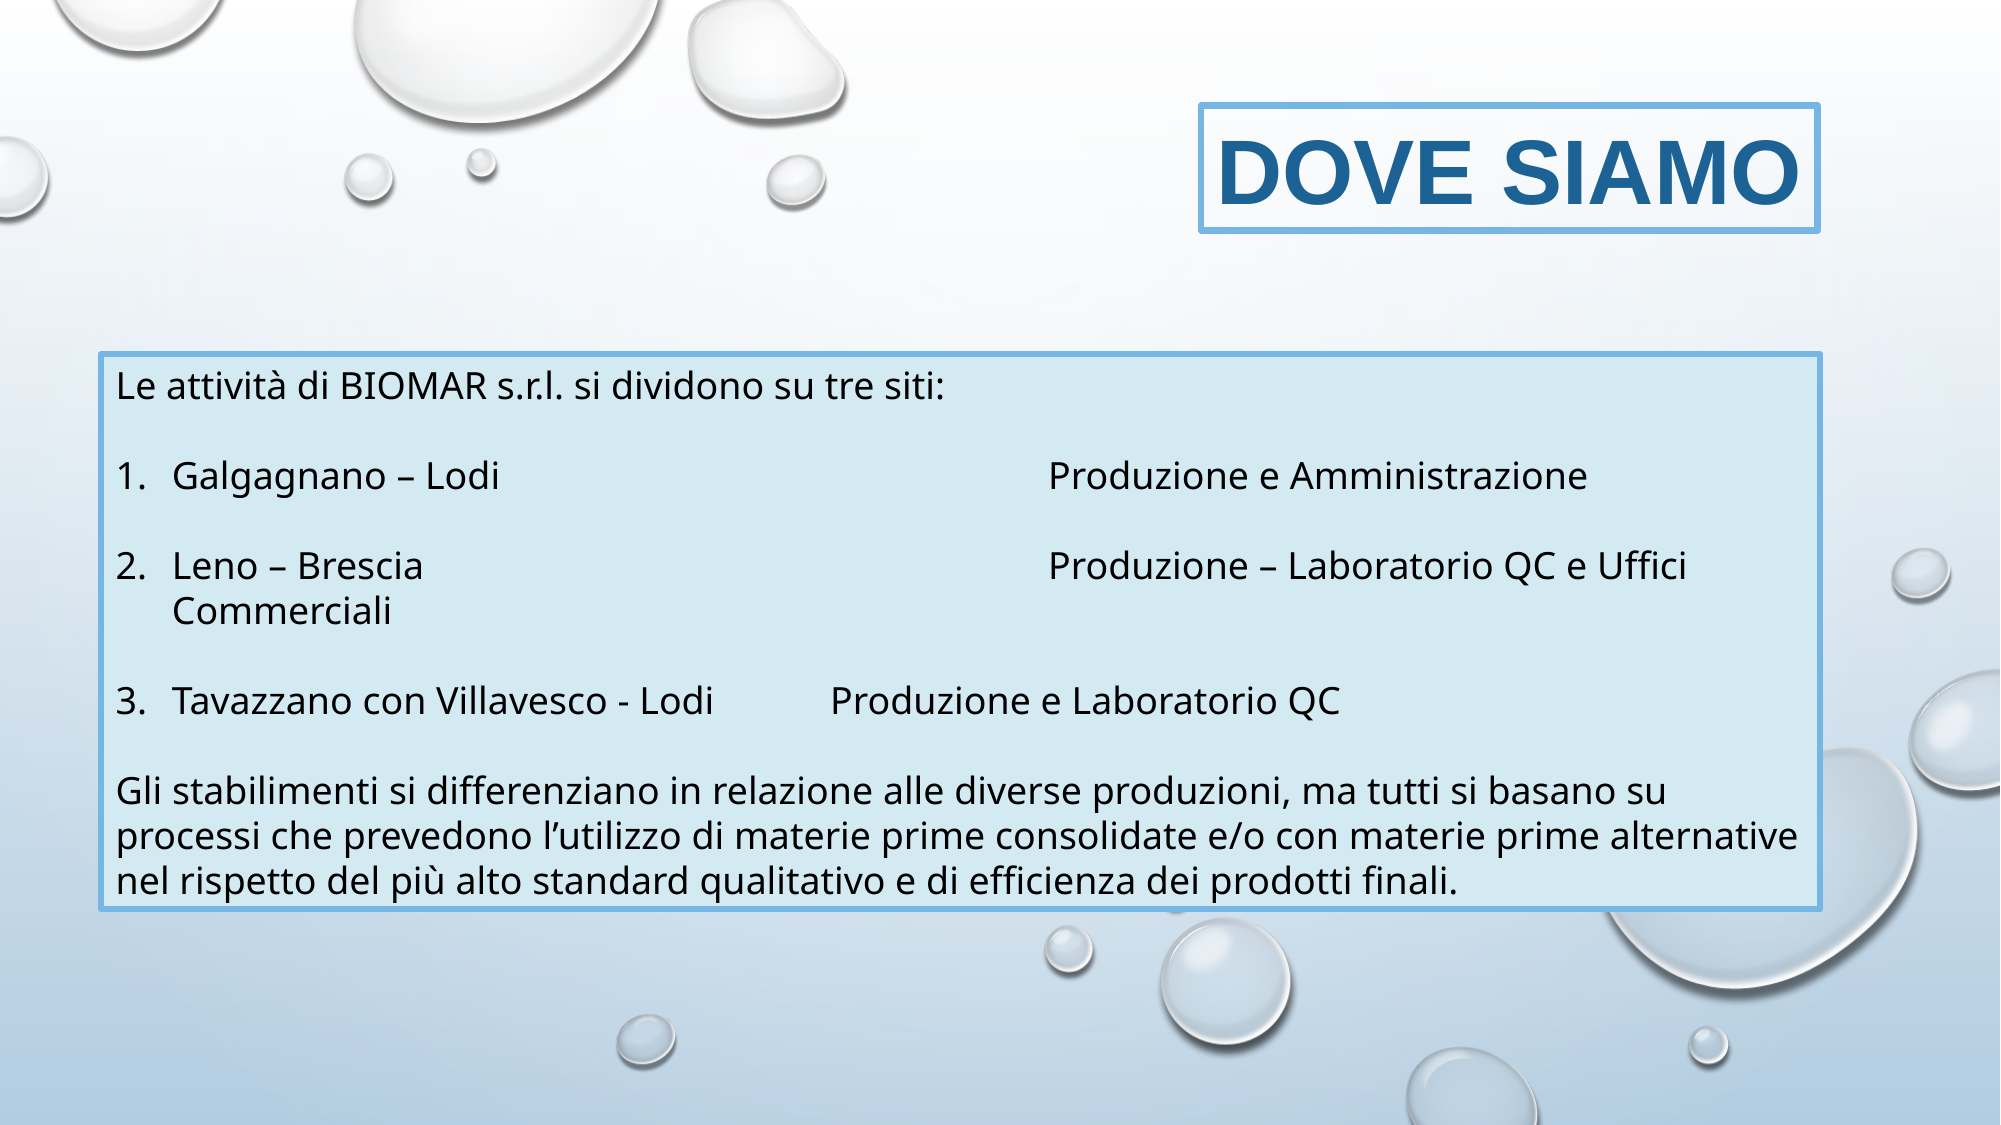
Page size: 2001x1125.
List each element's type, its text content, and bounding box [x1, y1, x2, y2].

text_box Le attività di BIOMAR s.r.l. si dividono su tre siti: Galgagnano – Lodi Produzione e Amministrazione Leno – Brescia Produzione – Laboratorio QC e Uffici Commerciali Tavazzano con Villavesco - Lodi Produzione e Laboratorio QC Gli stabilimenti si differenziano in relazione alle diverse produzioni, ma tutti si basano su processi che prevedono l’utilizzo di materie prime consolidate e/o con materie prime alternative nel rispetto del più alto standard qualitativo e di efficienza dei prodotti finali. [100, 354, 1821, 910]
picture [0, 0, 2000, 1125]
text_box DOVE SIAMO [1201, 105, 1818, 231]
